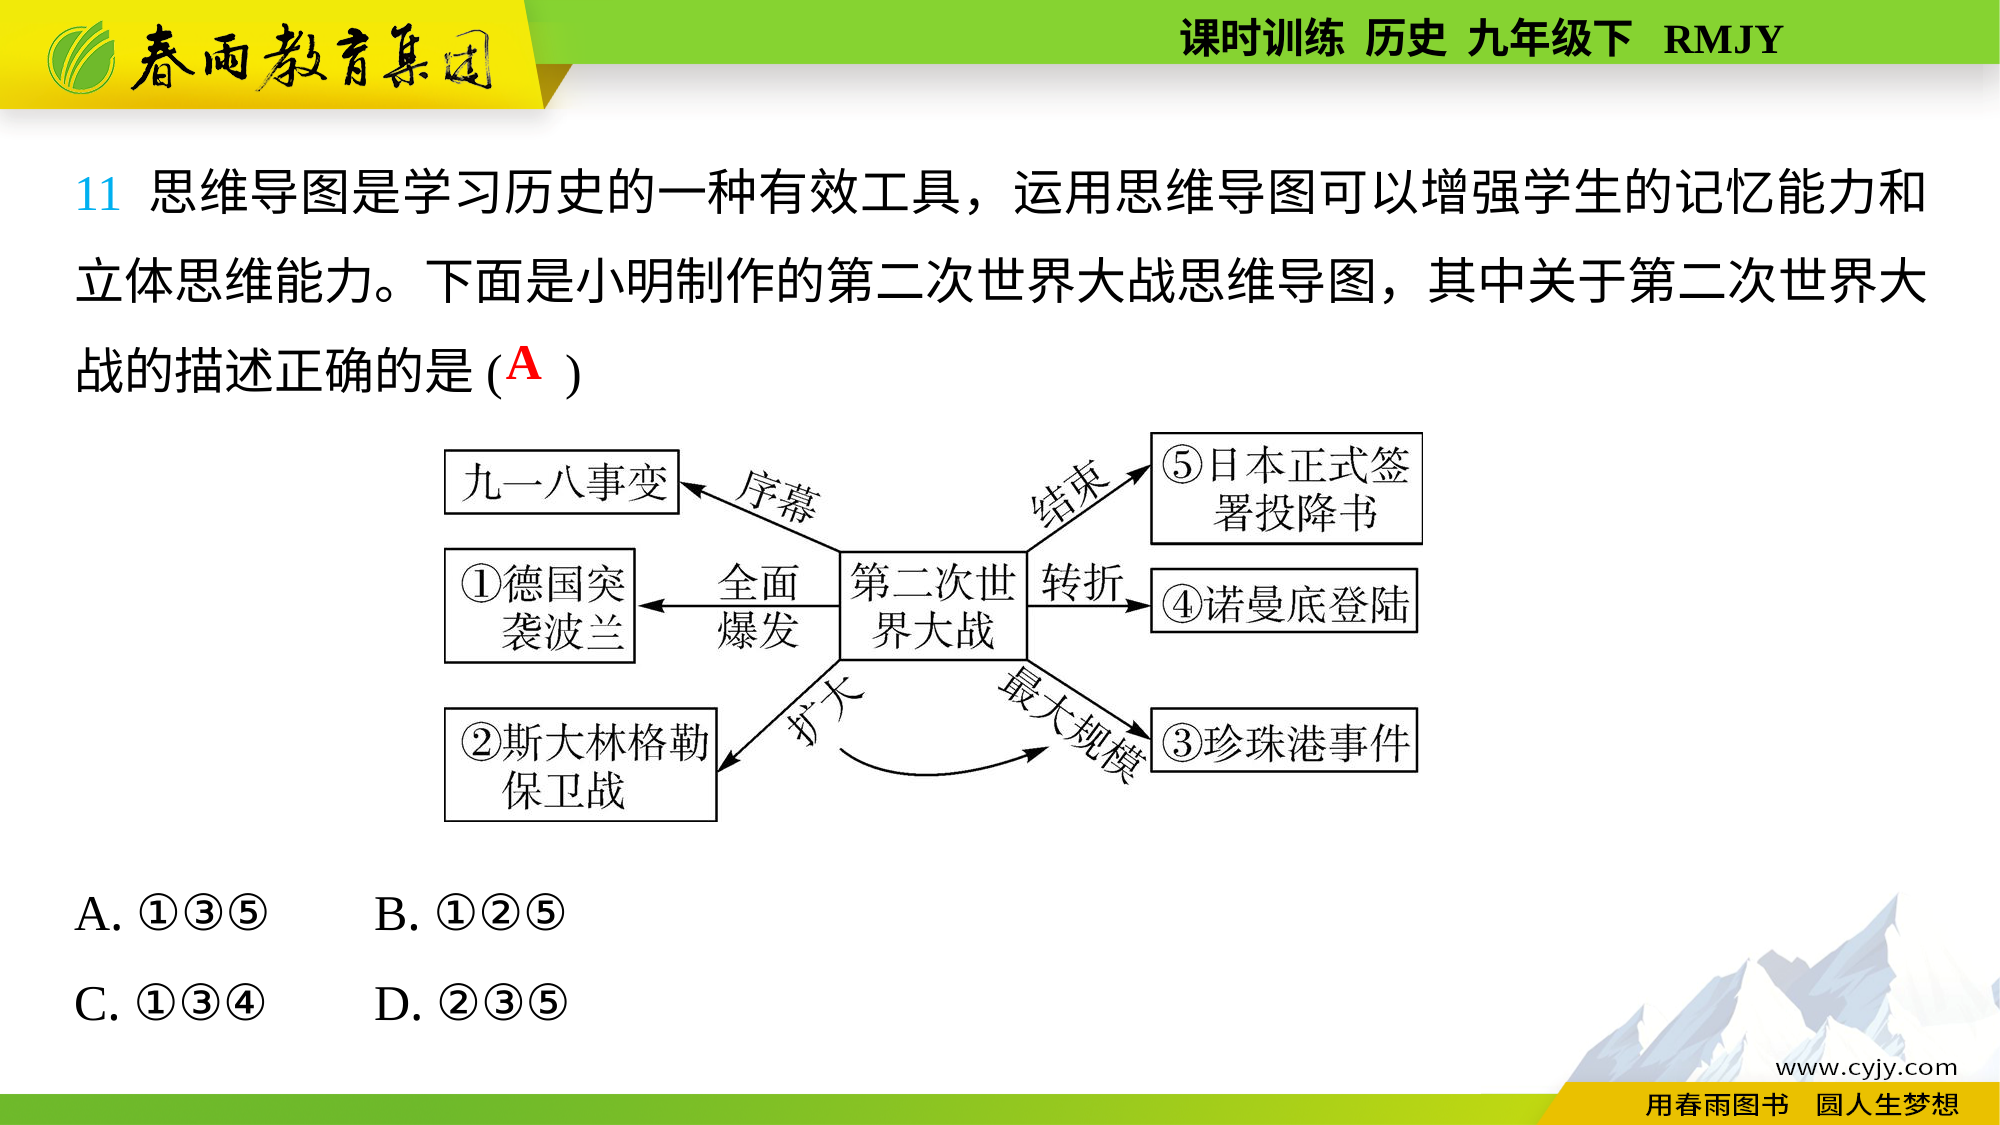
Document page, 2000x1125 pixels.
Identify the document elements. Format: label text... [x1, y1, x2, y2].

picture [0, 0, 2000, 1125]
text_box A [490, 321, 557, 397]
list 11 思维导图是学习历史的一种有效工具，运用思维导图可以增强学生的记忆能力和立体思维能力。下面是小明制作的第二次世界大战思维导图，其中关于第二次世界大战的描述正确的是( ) A. ①③⑤ B. ①②⑤ C. ①③④ D. ②③⑤ [59, 122, 1944, 1047]
